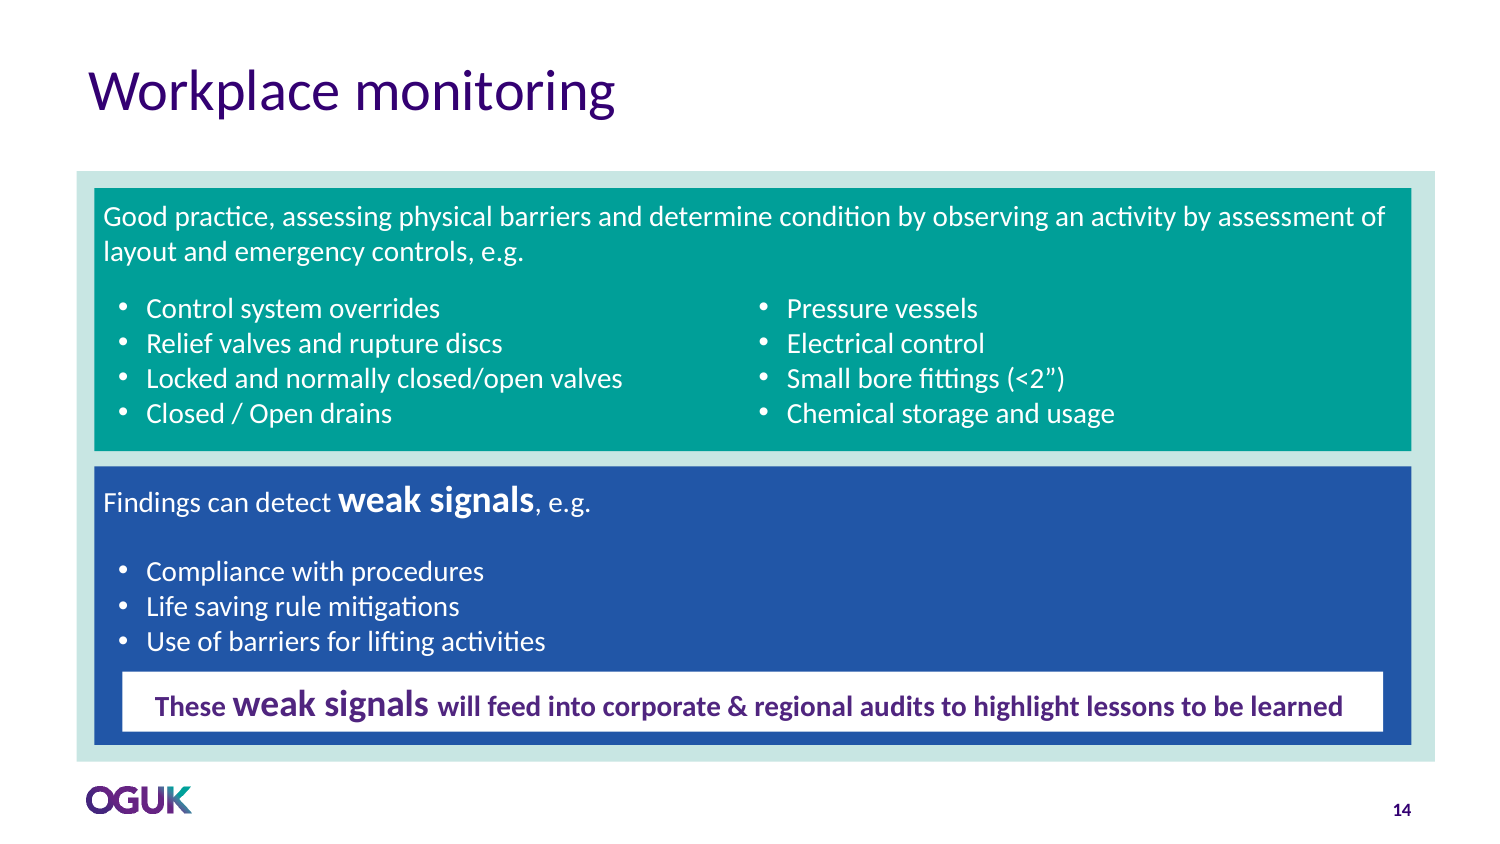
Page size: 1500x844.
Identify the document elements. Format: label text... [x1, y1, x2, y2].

text_box These weak signals will feed into corporate & regional audits to highlight lessons to be learned [121, 670, 1384, 733]
picture [76, 778, 200, 822]
text_box Control system overrides Relief valves and rupture discs Locked and normally closed/open valves Closed / Open drains [108, 279, 749, 439]
text_box [76, 170, 1436, 763]
text_box Findings can detect weak signals, e.g. [93, 465, 1412, 746]
slide_number 14 [1352, 800, 1412, 818]
text_box Pressure vessels Electrical control Small bore fittings (<2”) Chemical storage and usage [749, 279, 1392, 439]
title Workplace monitoring [88, 38, 1412, 145]
text_box Good practice, assessing physical barriers and determine condition by observing an activity by assessment of layout and emergency controls, e.g. [93, 187, 1412, 452]
text_box Compliance with procedures Life saving rule mitigations Use of barriers for lifting activities [108, 543, 1392, 673]
